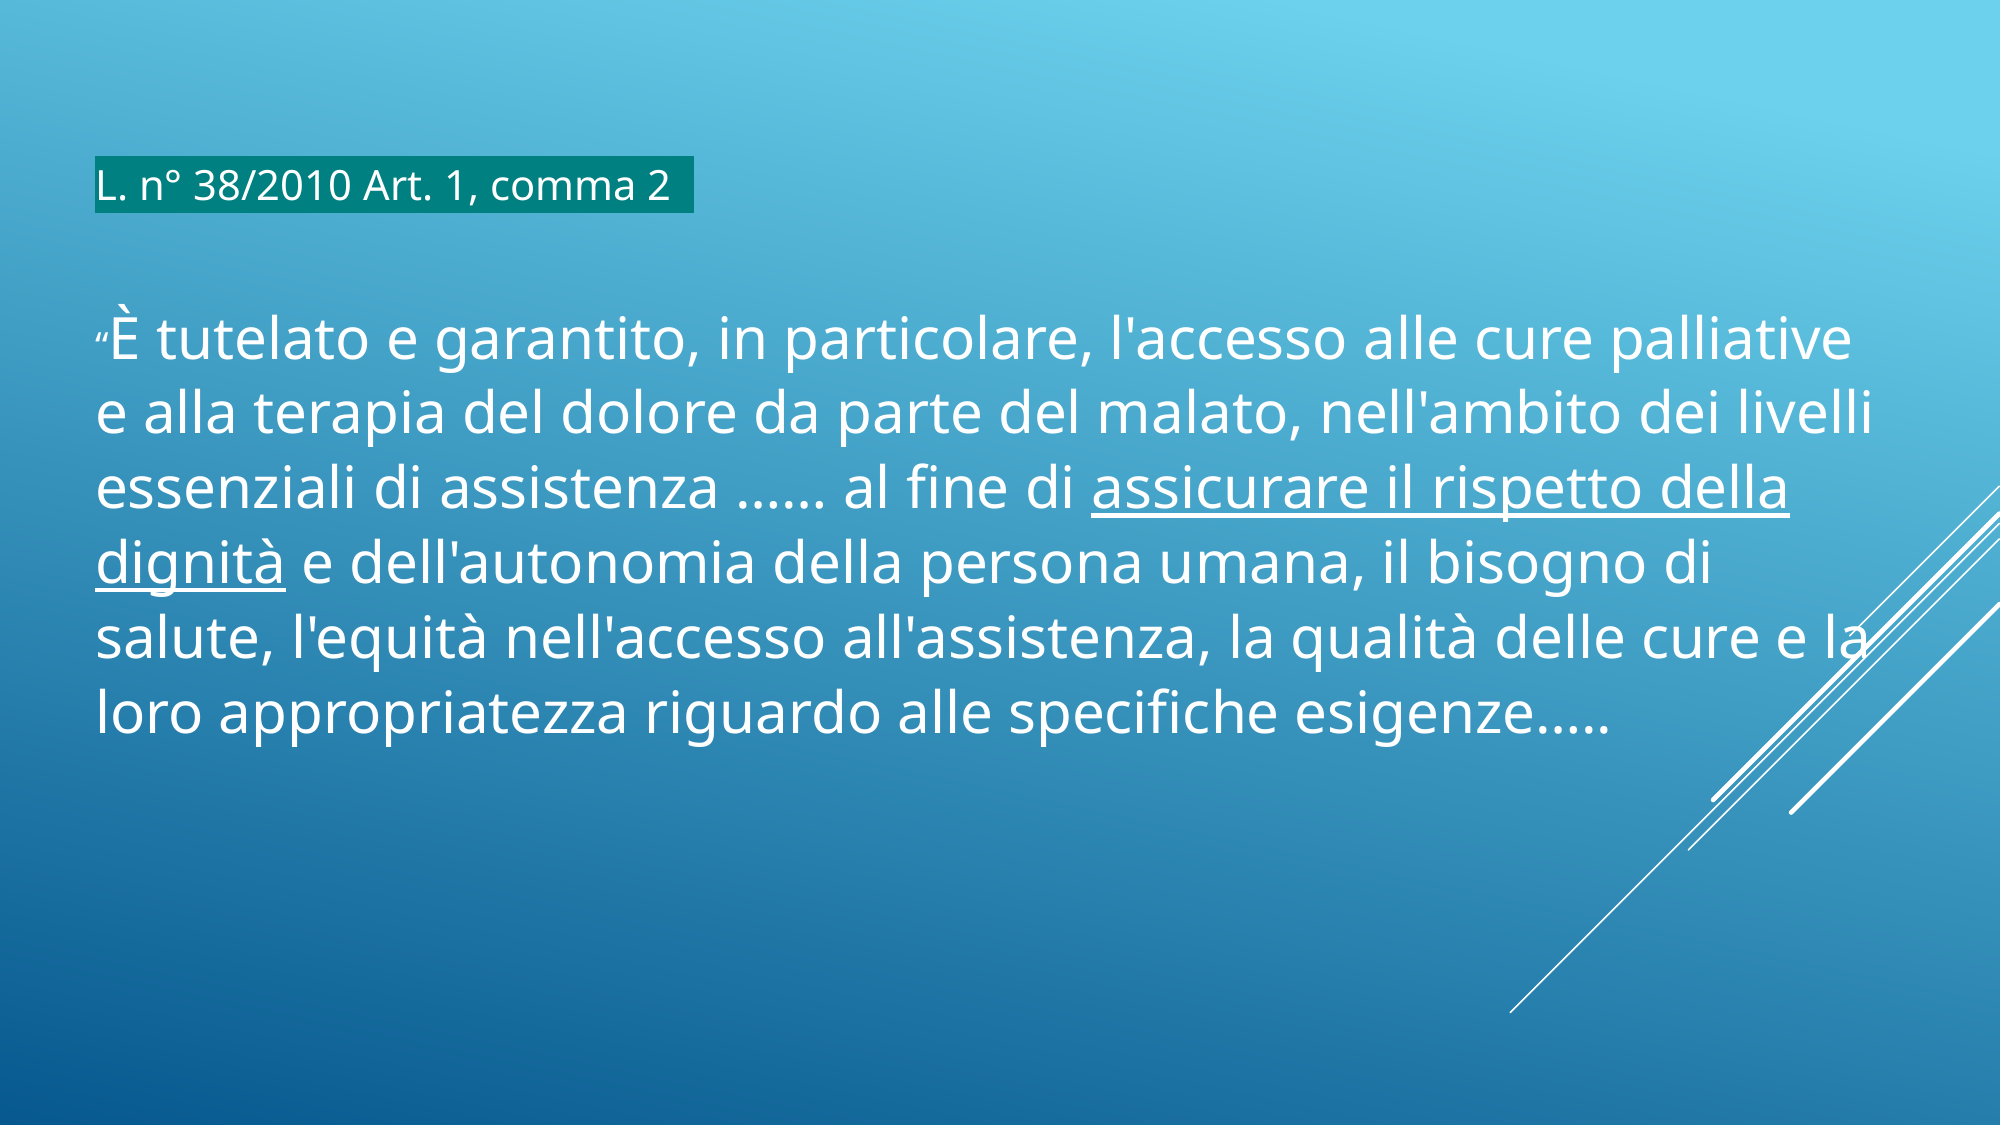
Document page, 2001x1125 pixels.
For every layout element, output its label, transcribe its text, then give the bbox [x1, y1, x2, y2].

text_box L. n° 38/2010 Art. 1, comma 2 “È tutelato e garantito, in particolare, l'accesso alle cure palliative e alla terapia del dolore da parte del malato, nell'ambito dei livelli essenziali di assistenza …… al fine di assicurare il rispetto della dignità e dell'autonomia della persona umana, il bisogno di salute, l'equità nell'accesso all'assistenza, la qualità delle cure e la loro appropriatezza riguardo alle specifiche esigenze….. [80, 148, 1909, 753]
